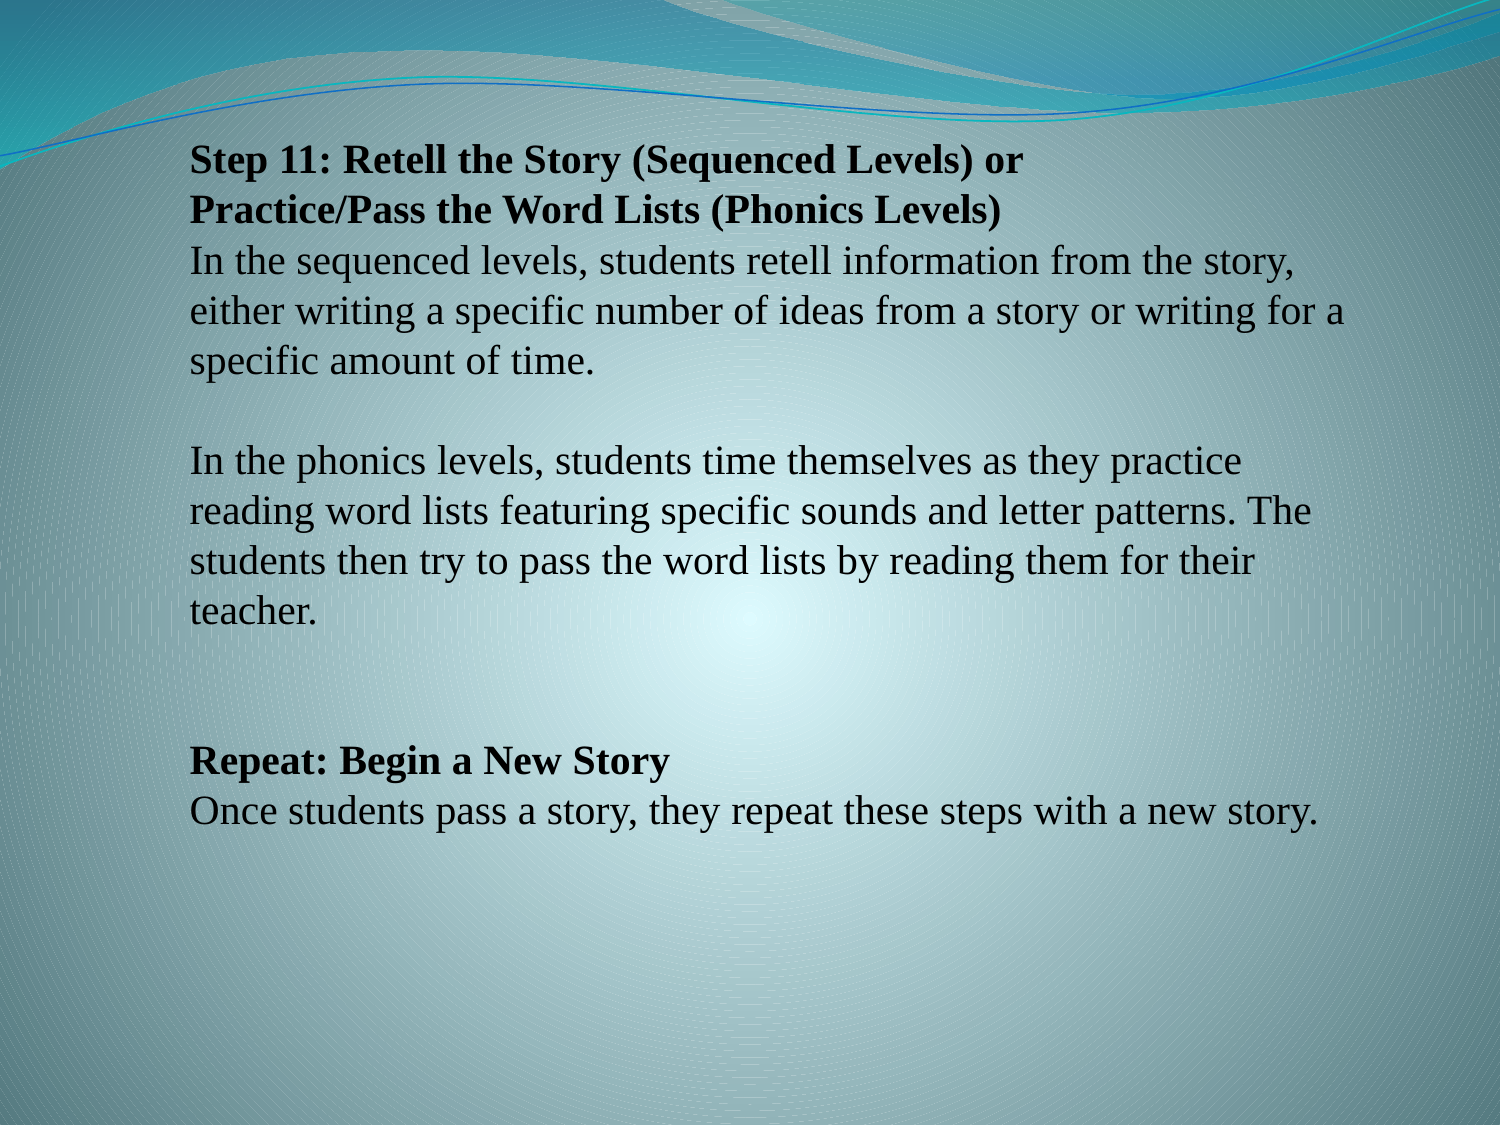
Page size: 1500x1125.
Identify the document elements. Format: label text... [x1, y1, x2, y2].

text_box Step 11: Retell the Story (Sequenced Levels) or Practice/Pass the Word Lists (Phonics Levels) In the sequenced levels, students retell information from the story, either writing a specific number of ideas from a story or writing for a specific amount of time. In the phonics levels, students time themselves as they practice reading word lists featuring specific sounds and letter patterns. The students then try to pass the word lists by reading them for their teacher. Repeat: Begin a New Story Once students pass a story, they repeat these steps with a new story. [174, 124, 1363, 1053]
